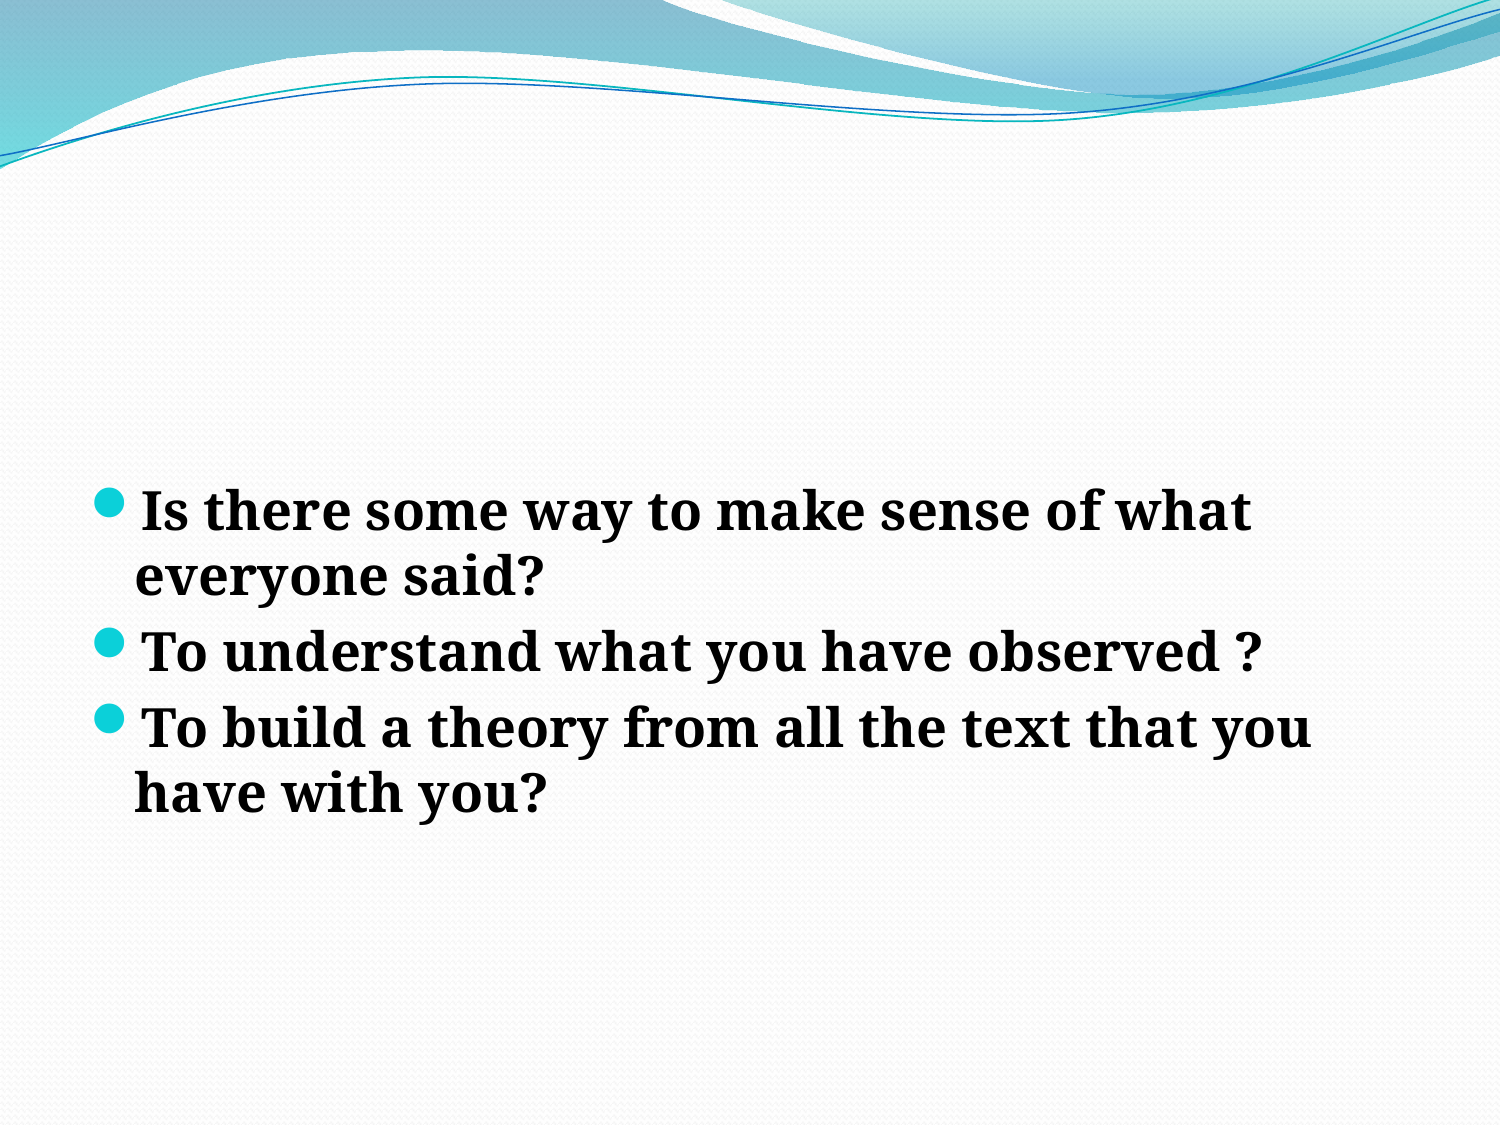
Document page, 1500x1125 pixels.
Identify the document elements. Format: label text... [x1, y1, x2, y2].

list Is there some way to make sense of what everyone said? To understand what you have observed ? To build a theory from all the text that you have with you? [74, 317, 1426, 1038]
